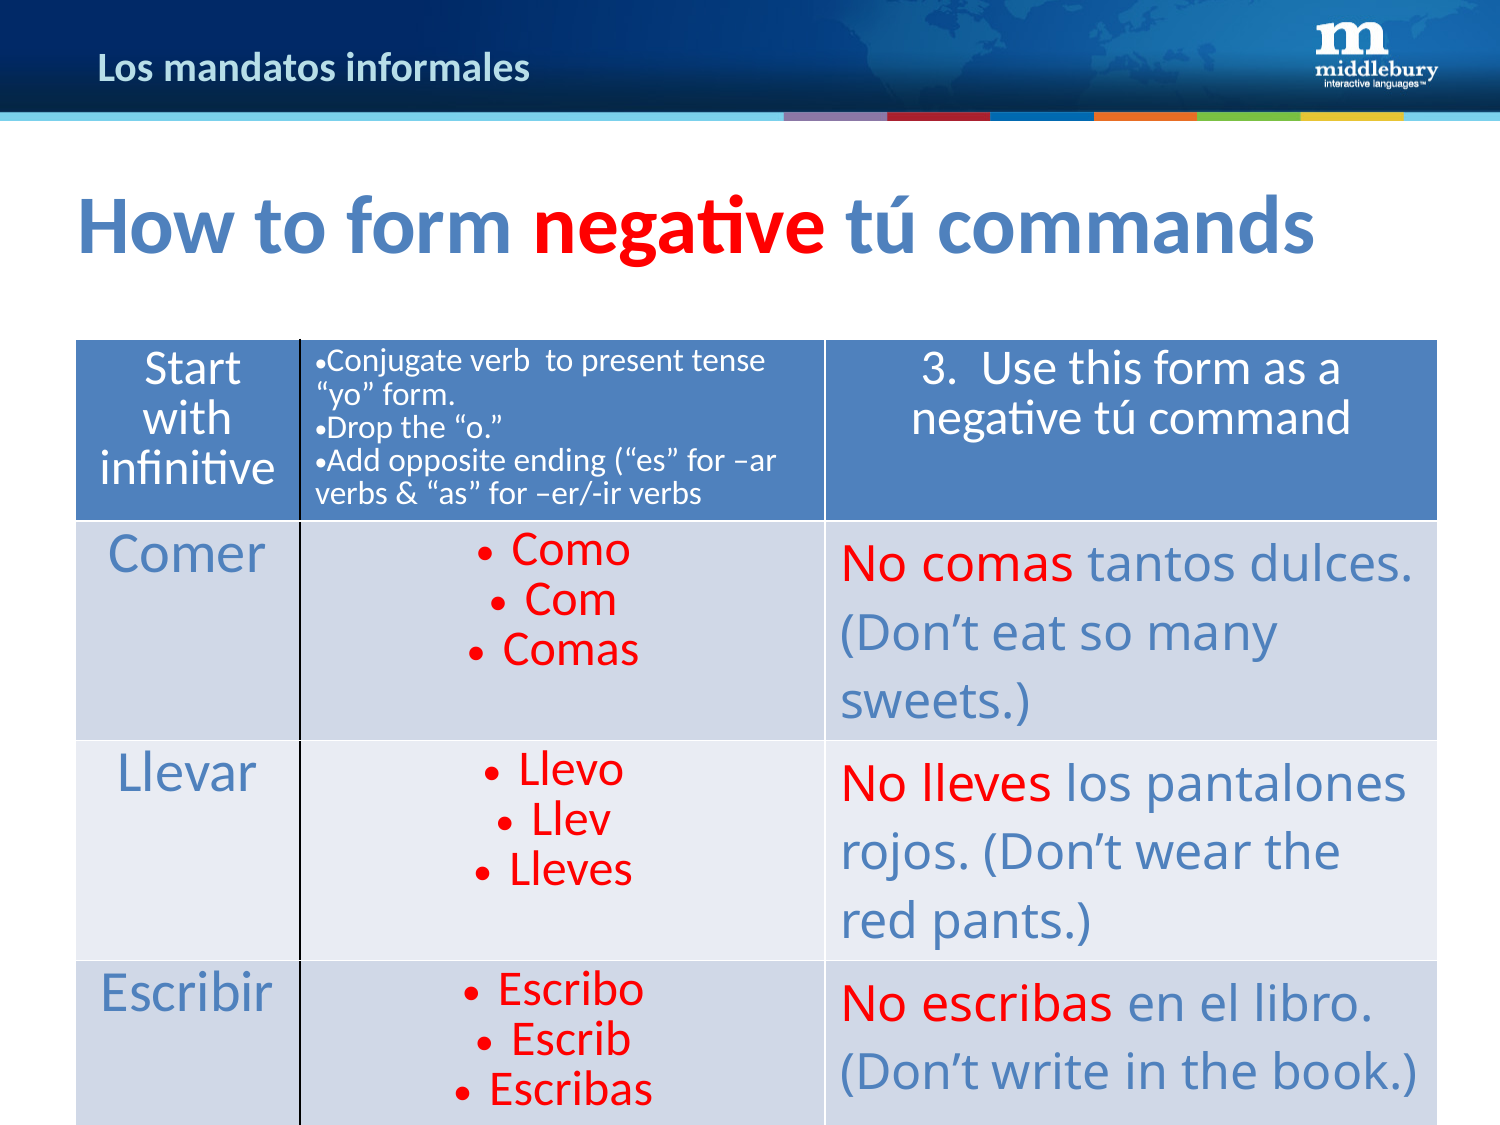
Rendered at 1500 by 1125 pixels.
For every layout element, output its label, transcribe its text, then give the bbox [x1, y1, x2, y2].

table_cell No escribas en el libro. (Don’t write in the book.) [826, 961, 1437, 1125]
table_header Conjugate verb to present tense “yo” form. Drop the “o.” Add opposite ending (“es” for –ar verbs & “as” for –er/-ir verbs [301, 340, 824, 520]
table_cell Comer [76, 522, 299, 740]
table_cell Como Com Comas [301, 522, 824, 740]
table_cell No comas tantos dulces. (Don’t eat so many sweets.) [826, 522, 1437, 740]
title Los mandatos informales [82, 24, 1245, 105]
table_header Start with infinitive [76, 340, 299, 520]
table_cell Escribo Escrib Escribas [301, 961, 824, 1125]
table_cell Llevar [76, 741, 299, 960]
table_cell Escribir [76, 961, 299, 1125]
text_box How to form negative tú commands [62, 162, 1425, 278]
table_cell Llevo Llev Lleves [301, 741, 824, 960]
picture [0, 0, 1500, 121]
table_cell No lleves los pantalones rojos. (Don’t wear the red pants.) [826, 741, 1437, 960]
table_header 3. Use this form as a negative tú command [826, 340, 1437, 520]
